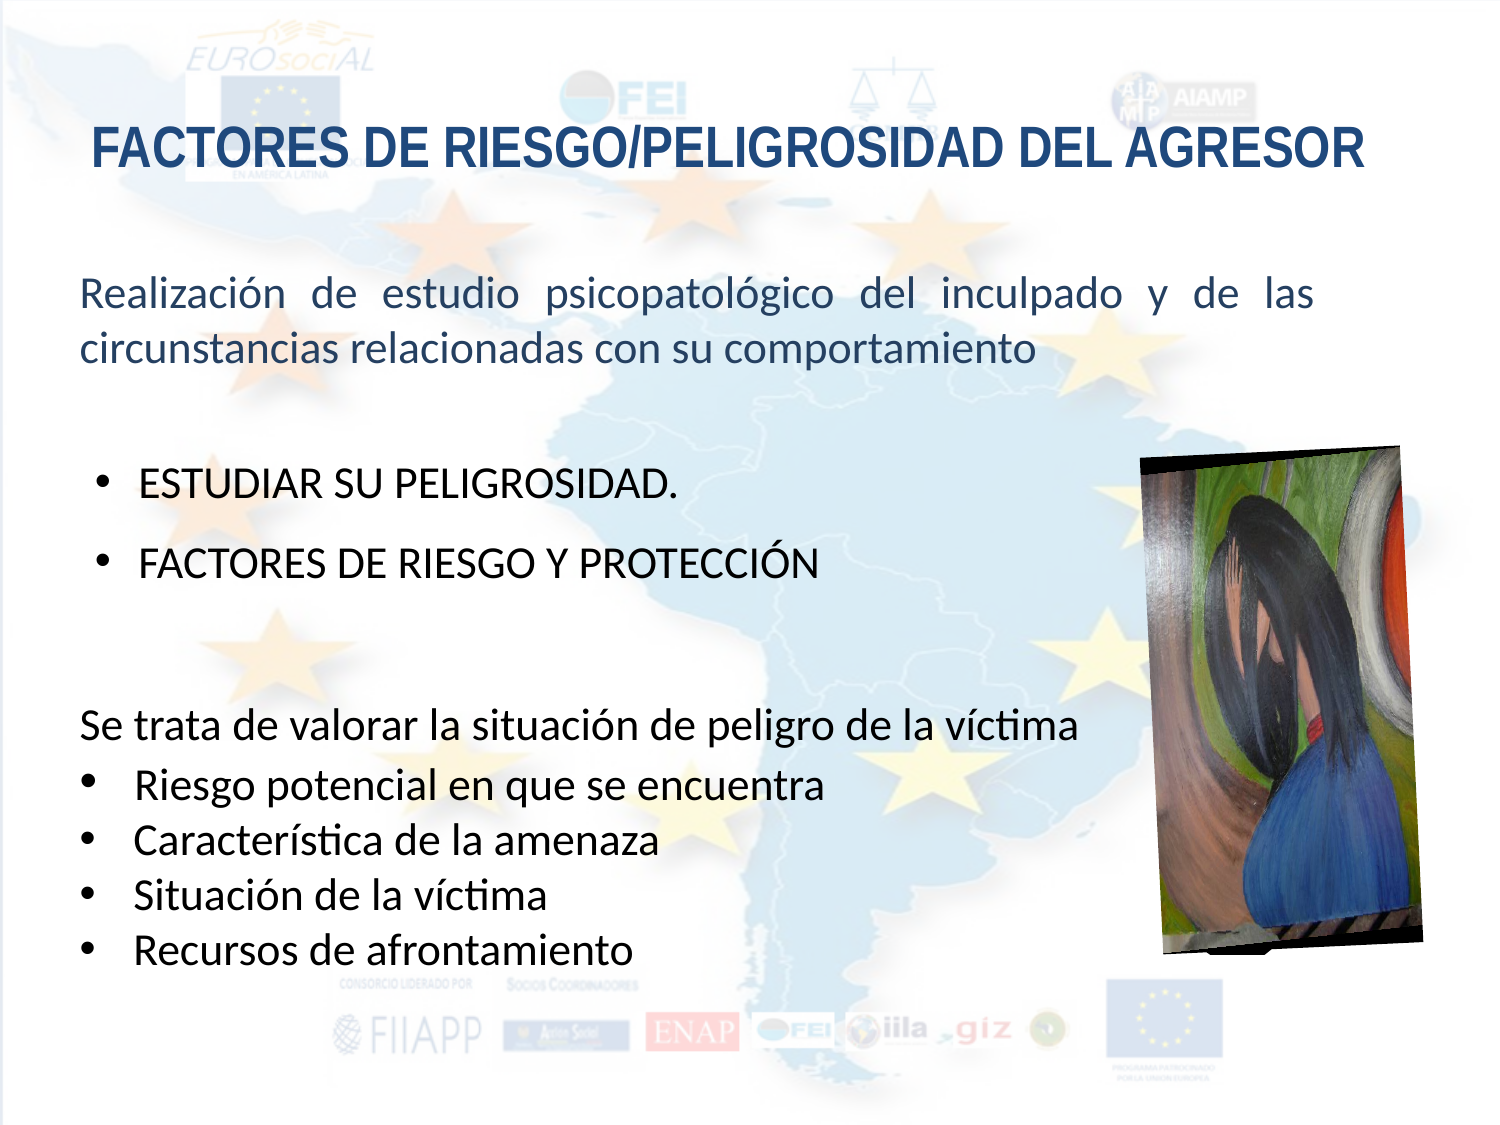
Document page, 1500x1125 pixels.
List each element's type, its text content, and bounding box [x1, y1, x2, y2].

text_box FACTORES DE RIESGO/PELIGROSIDAD DEL AGRESOR [76, 101, 1388, 187]
picture [1140, 446, 1423, 955]
text_box Realización de estudio psicopatológico del inculpado y de las circunstancias relacionadas con su comportamiento ESTUDIAR SU PELIGROSIDAD. FACTORES DE RIESGO Y PROTECCIÓN Se trata de valorar la situación de peligro de la víctima Riesgo potencial en que se encuentra Característica de la amenaza Situación de la víctima Recursos de afrontamiento [64, 255, 1331, 983]
